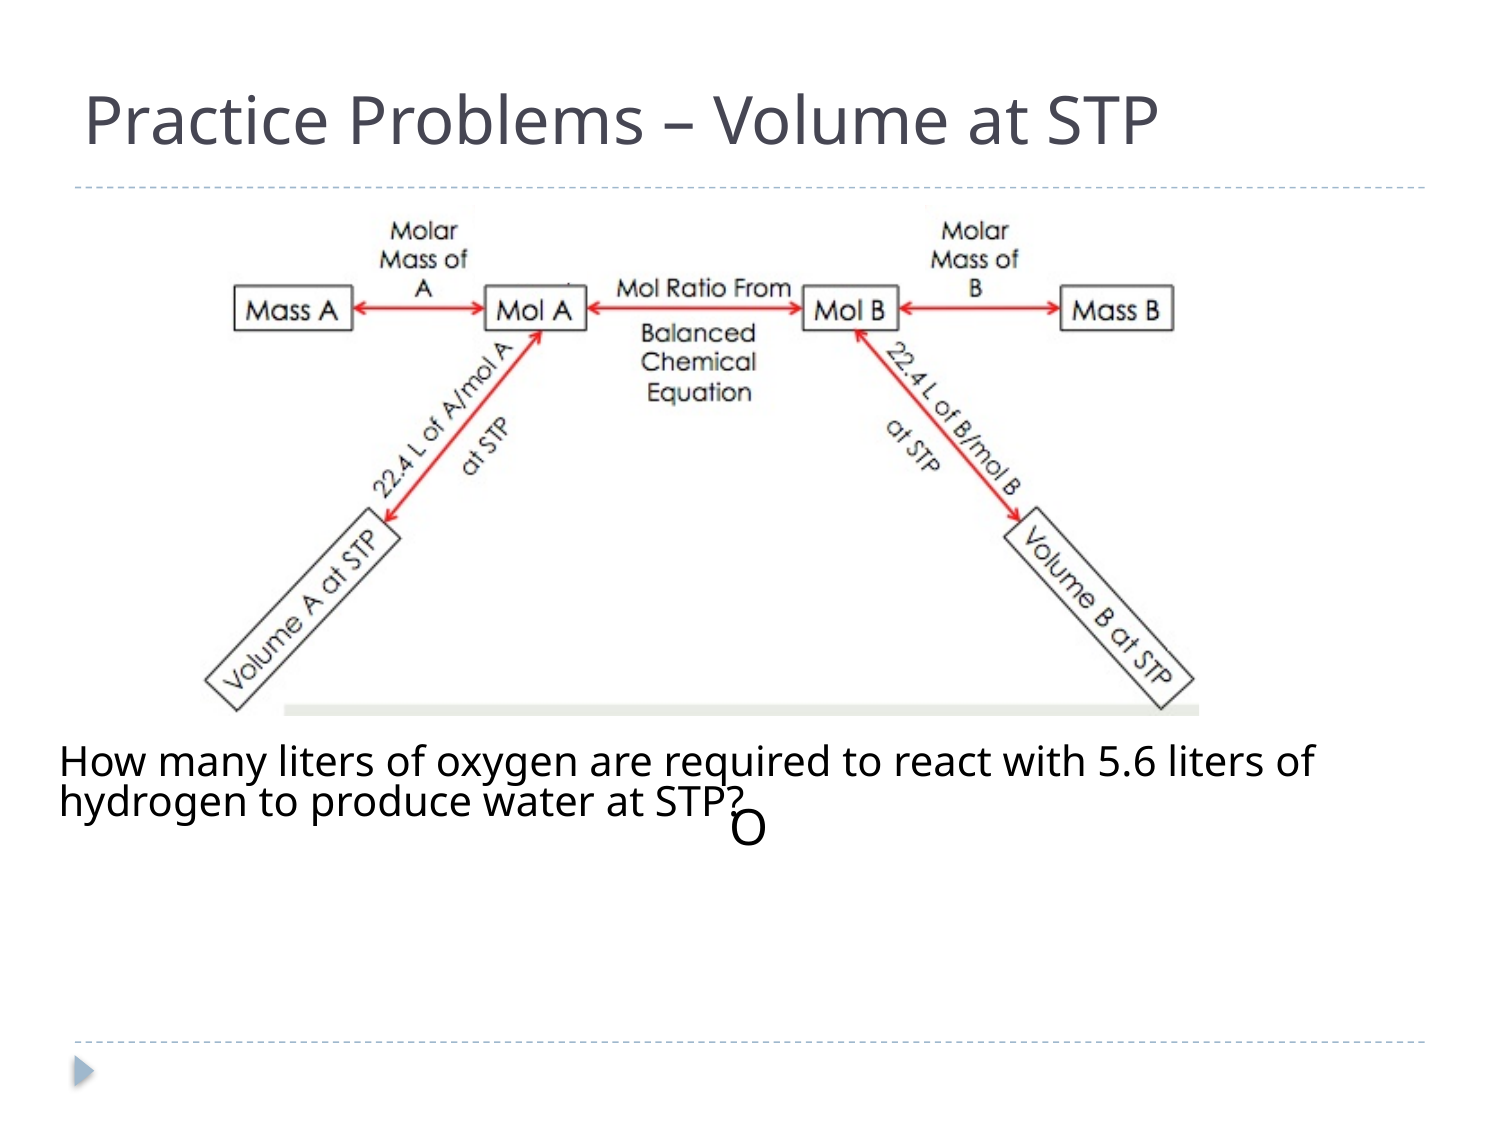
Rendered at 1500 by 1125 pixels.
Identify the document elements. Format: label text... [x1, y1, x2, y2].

title Practice Problems – Volume at STP [68, 3, 1419, 166]
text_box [199, 200, 1200, 716]
text_box How many liters of oxygen are required to react with 5.6 liters of hydrogen to produce water at STP? [43, 737, 1482, 1072]
